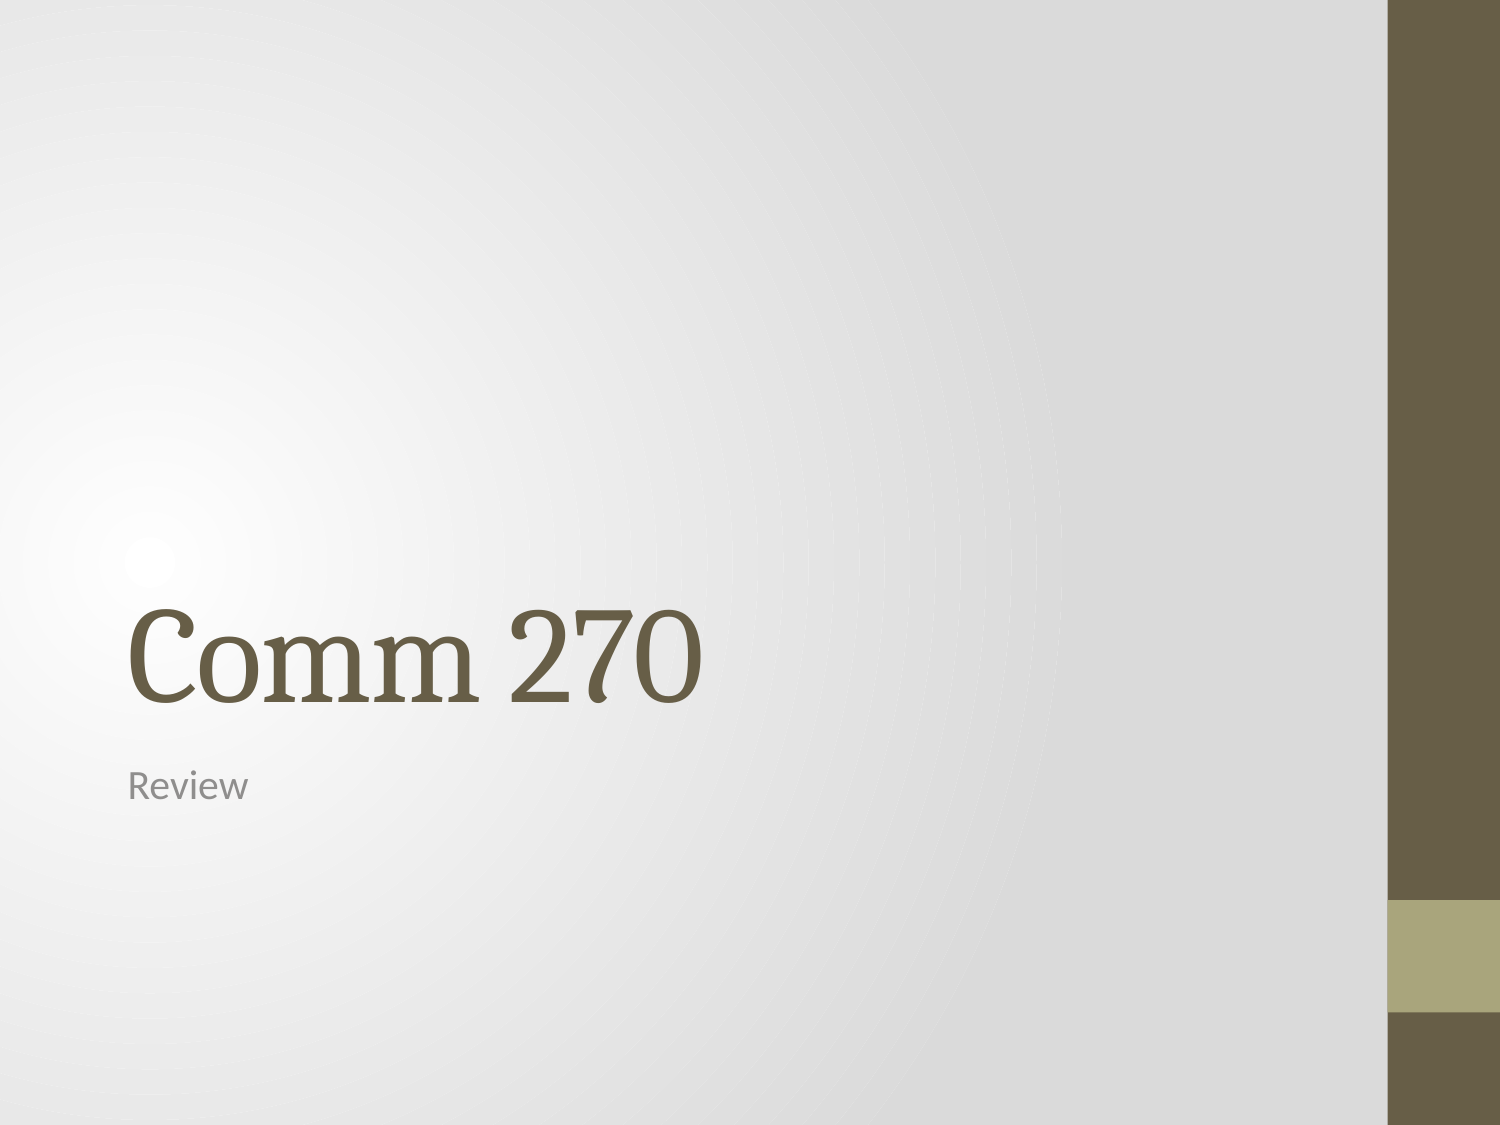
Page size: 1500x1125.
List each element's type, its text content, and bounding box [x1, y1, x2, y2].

title Comm 270 [112, 312, 1350, 738]
subtitle Review [112, 750, 1173, 925]
